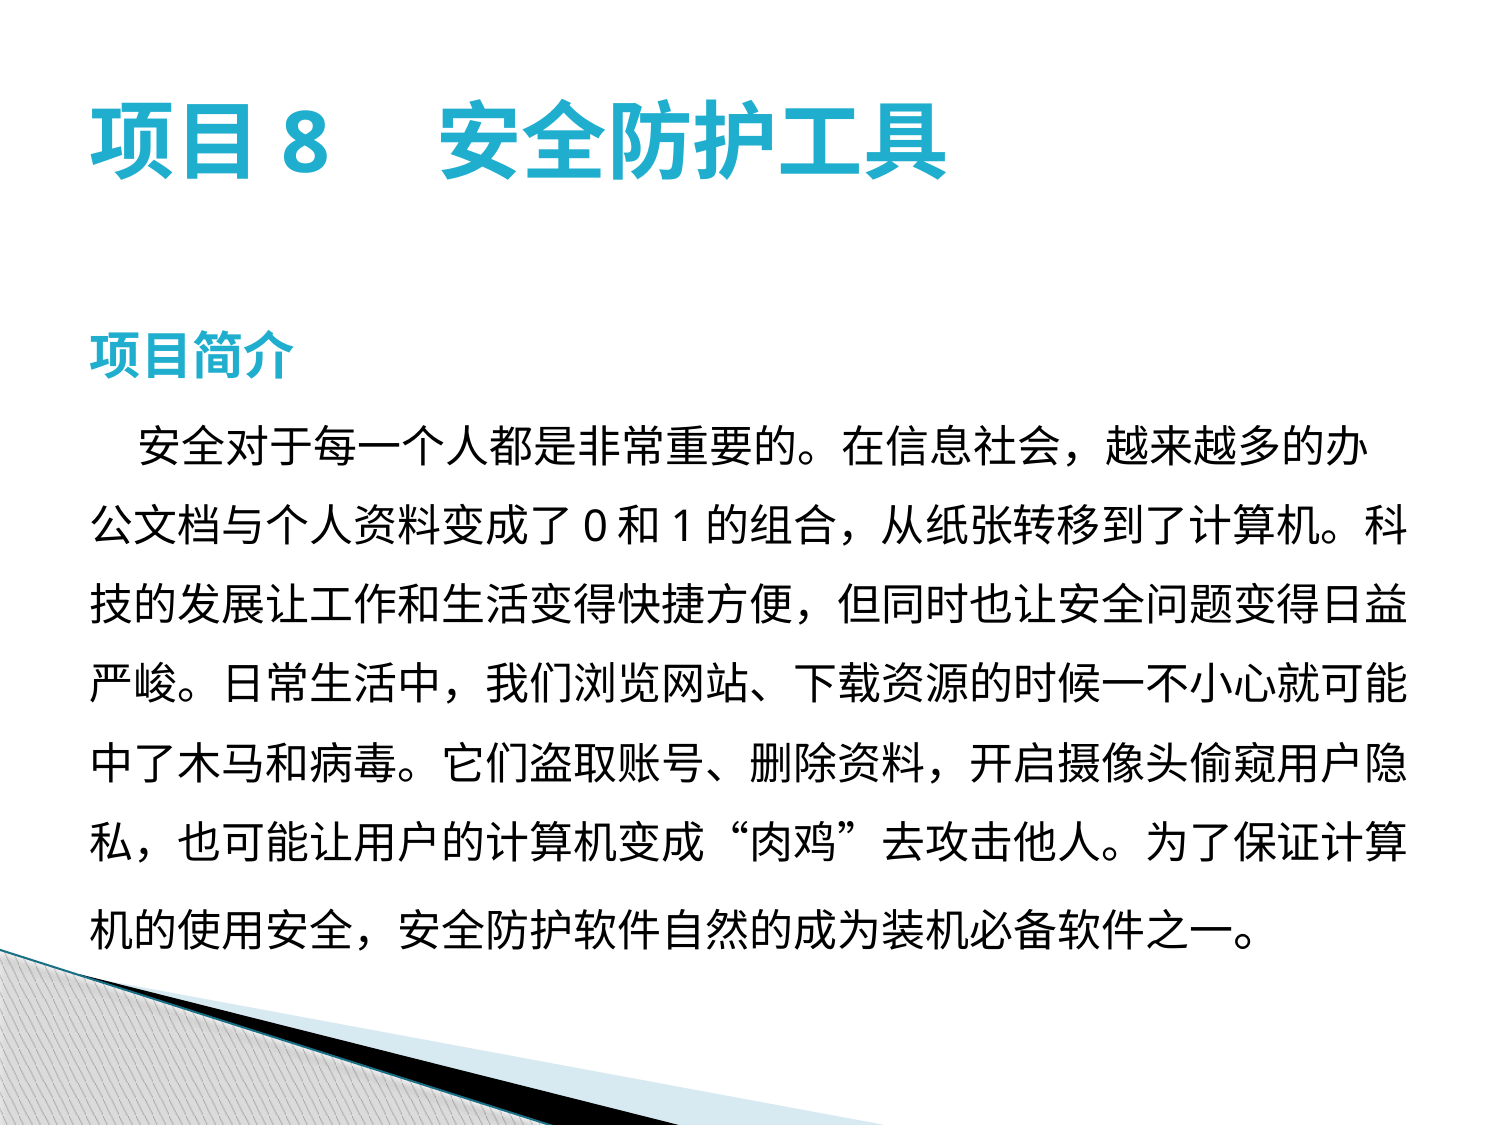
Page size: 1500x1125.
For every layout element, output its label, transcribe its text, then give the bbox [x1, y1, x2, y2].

title 项目8 安全防护工具 [75, 45, 1425, 233]
list 项目简介 安全对于每一个人都是非常重要的。在信息社会，越来越多的办公文档与个人资料变成了0和1的组合，从纸张转移到了计算机。科技的发展让工作和生活变得快捷方便，但同时也让安全问题变得日益严峻。日常生活中，我们浏览网站、下载资源的时候一不小心就可能中了木马和病毒。它们盗取账号、删除资料，开启摄像头偷窥用户隐私，也可能让用户的计算机变成“肉鸡”去攻击他人。为了保证计算机的使用安全，安全防护软件自然的成为装机必备软件之一。 [75, 278, 1425, 1000]
